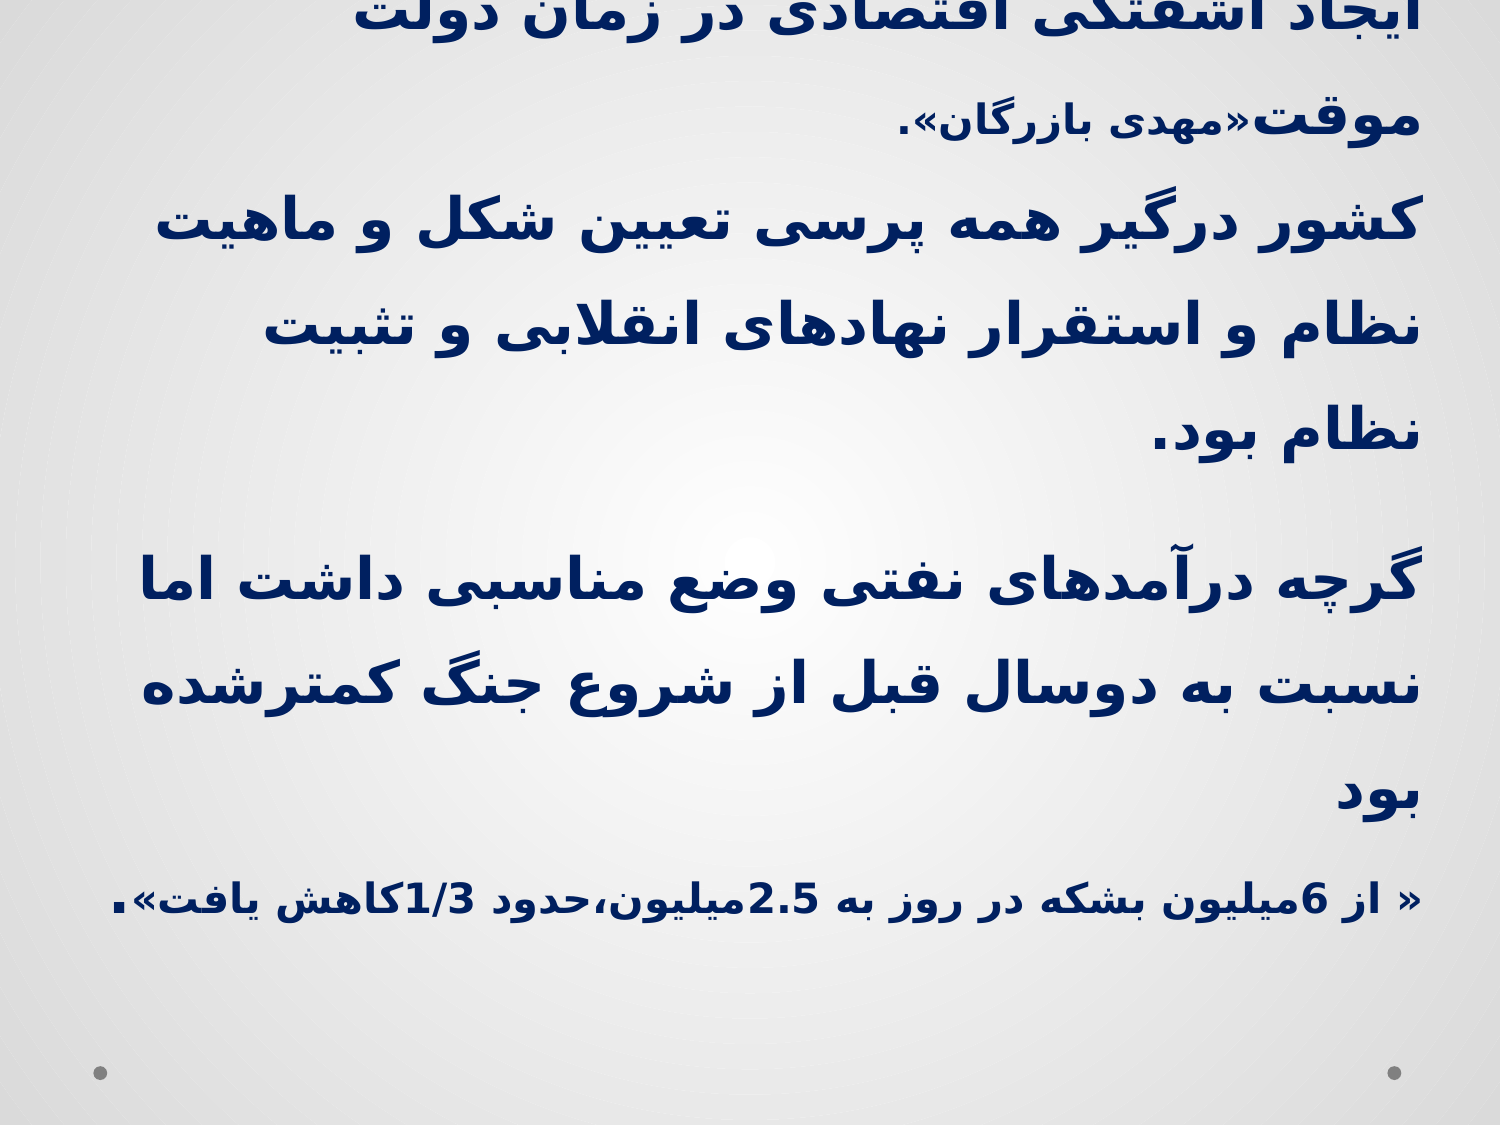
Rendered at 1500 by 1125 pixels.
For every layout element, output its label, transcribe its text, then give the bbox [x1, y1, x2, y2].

title وضعیت اقتصادی ایران: ایجاد آشفتگی اقتصادی در زمان دولت موقت«مهدی بازرگان». کشور درگیر همه پرسی تعیین شکل و ماهیت نظام و استقرار نهادهای انقلابی و تثبیت نظام بود. گرچه درآمدهای نفتی وضع مناسبی داشت اما نسبت به دوسال قبل از شروع جنگ کمترشده بود « از 6میلیون بشکه در روز به 2.5میلیون،حدود 1/3کاهش یافت». [88, 66, 1439, 1034]
